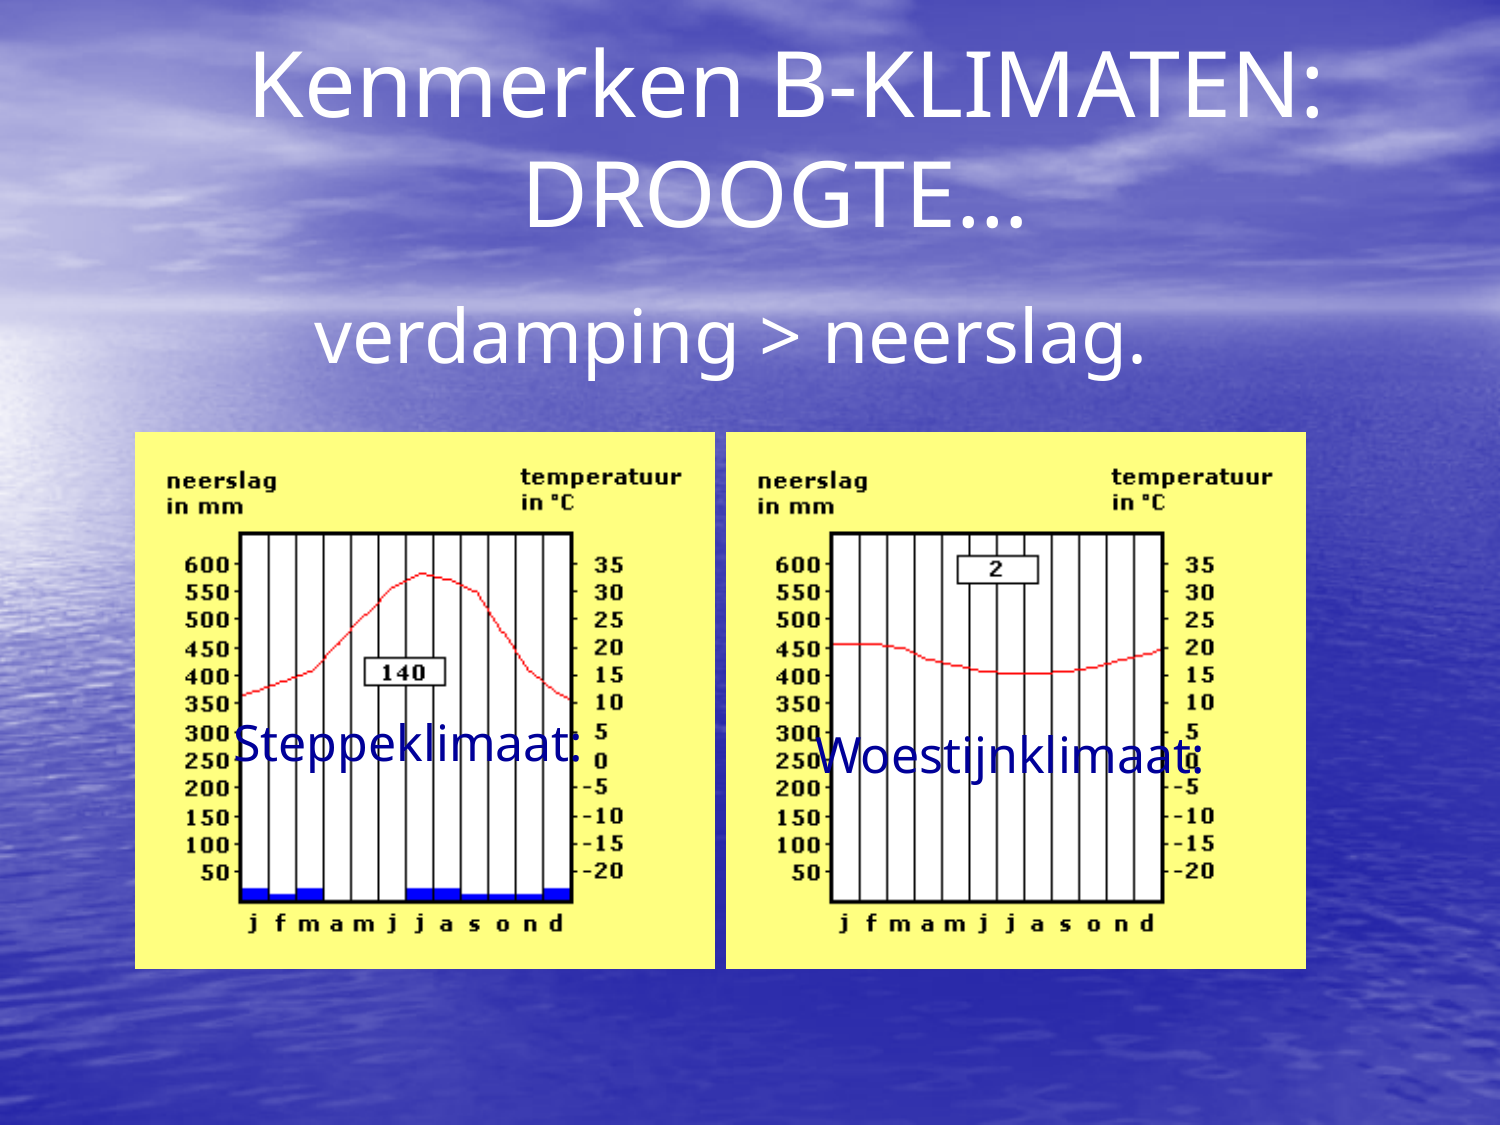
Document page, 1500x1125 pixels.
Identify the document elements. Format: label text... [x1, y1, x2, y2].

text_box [726, 432, 1306, 969]
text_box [135, 432, 715, 969]
text_box Kenmerken B-KLIMATEN: DROOGTE… [112, 125, 1463, 256]
text_box verdamping > neerslag. [64, 220, 1415, 448]
